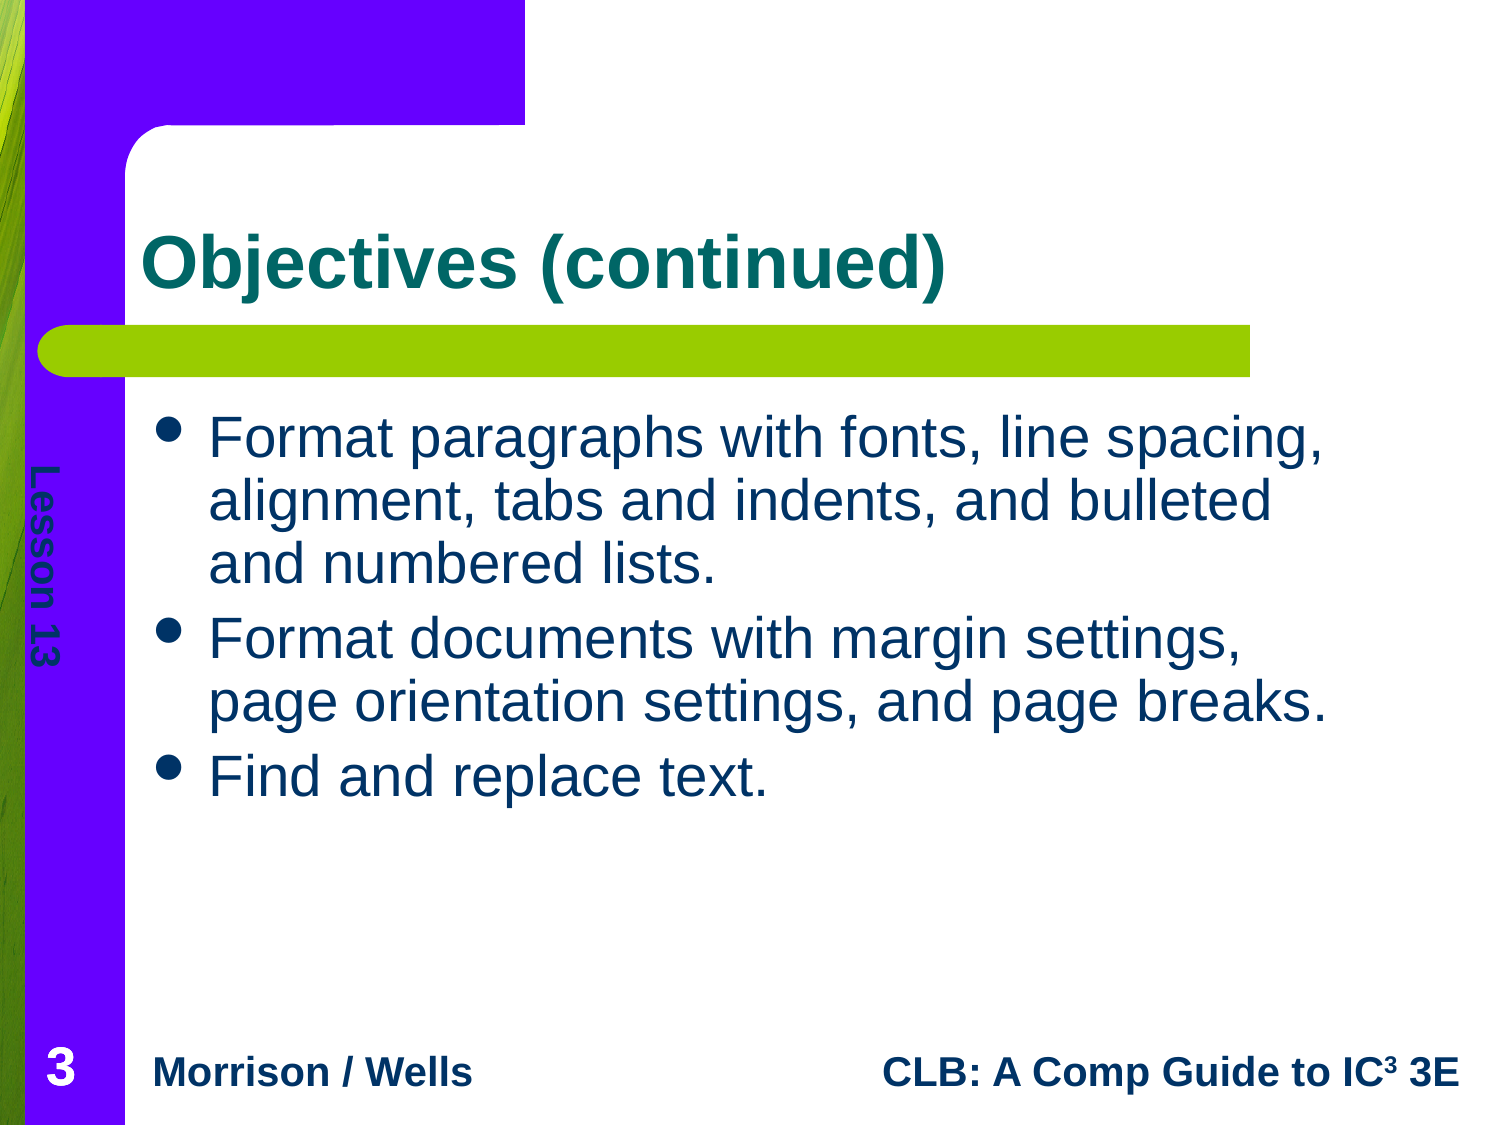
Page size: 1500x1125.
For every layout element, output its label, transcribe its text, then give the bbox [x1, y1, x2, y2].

text_box 3 [13, 1023, 111, 1105]
picture [0, 0, 25, 1125]
list Format paragraphs with fonts, line spacing, alignment, tabs and indents, and bulleted and numbered lists. Format documents with margin settings, page orientation settings, and page breaks. Find and replace text. [137, 399, 1400, 1012]
title Objectives (continued) [124, 124, 1426, 313]
